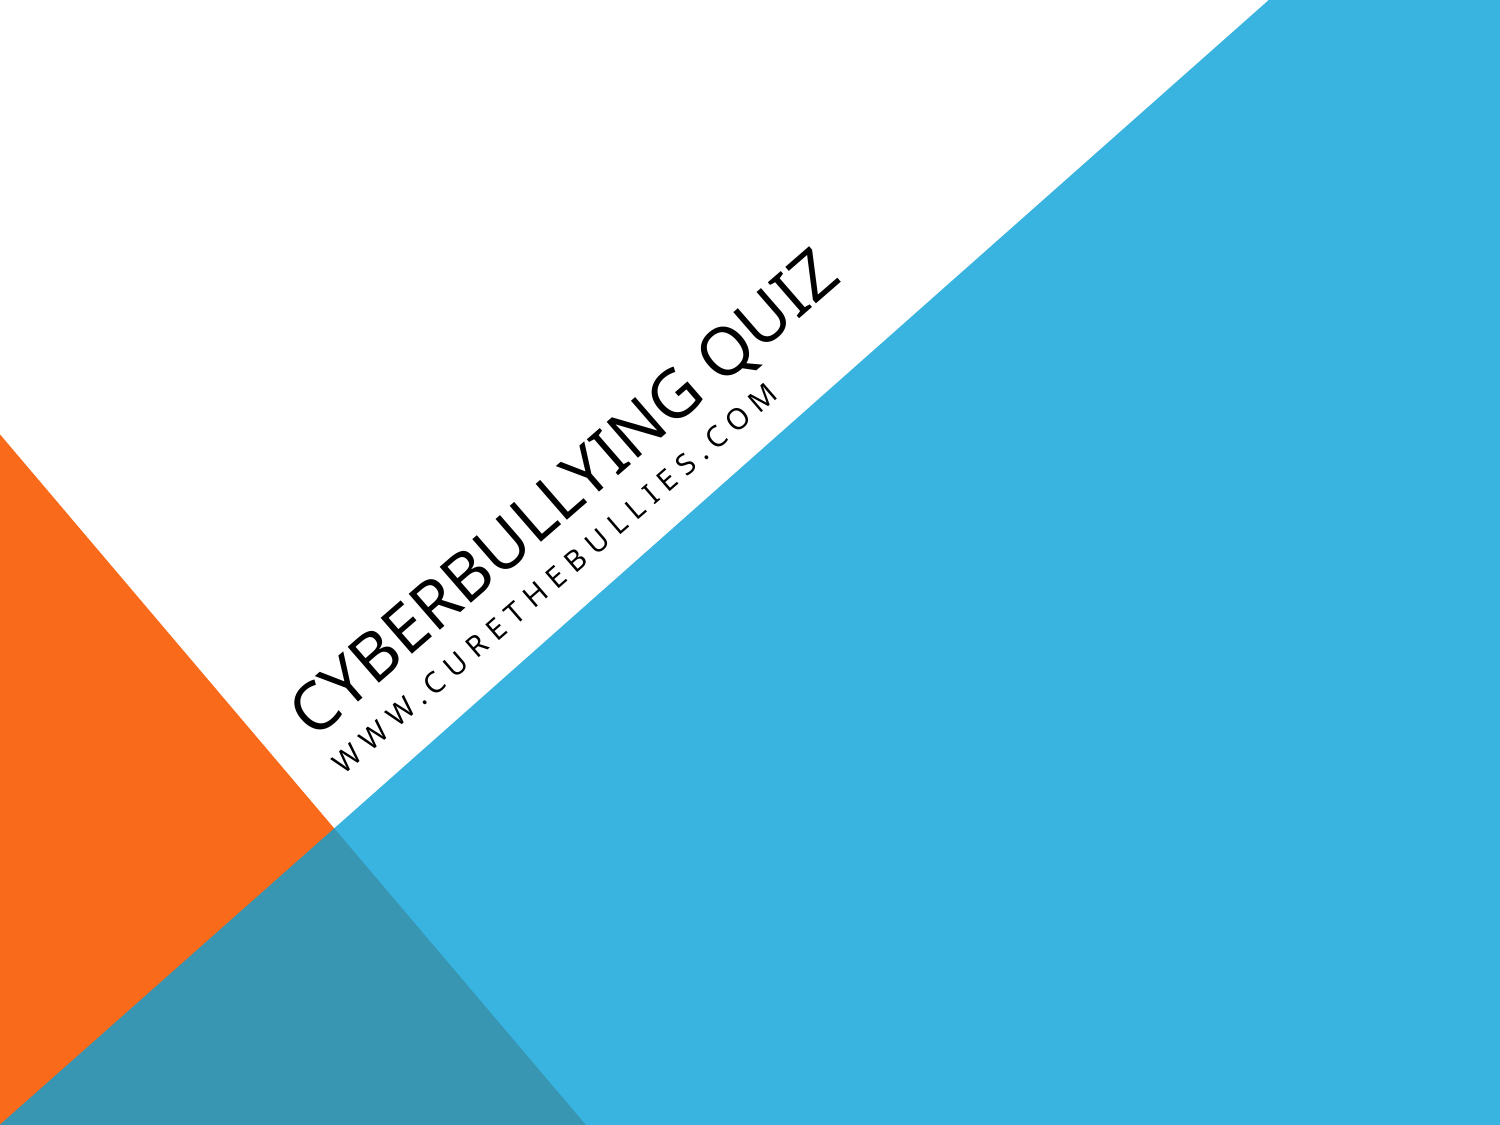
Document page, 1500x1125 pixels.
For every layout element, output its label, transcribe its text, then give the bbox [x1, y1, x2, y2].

subtitle www.curethebullies.com [312, 61, 1154, 804]
title Cyberbullying quiz [182, 4, 1012, 761]
